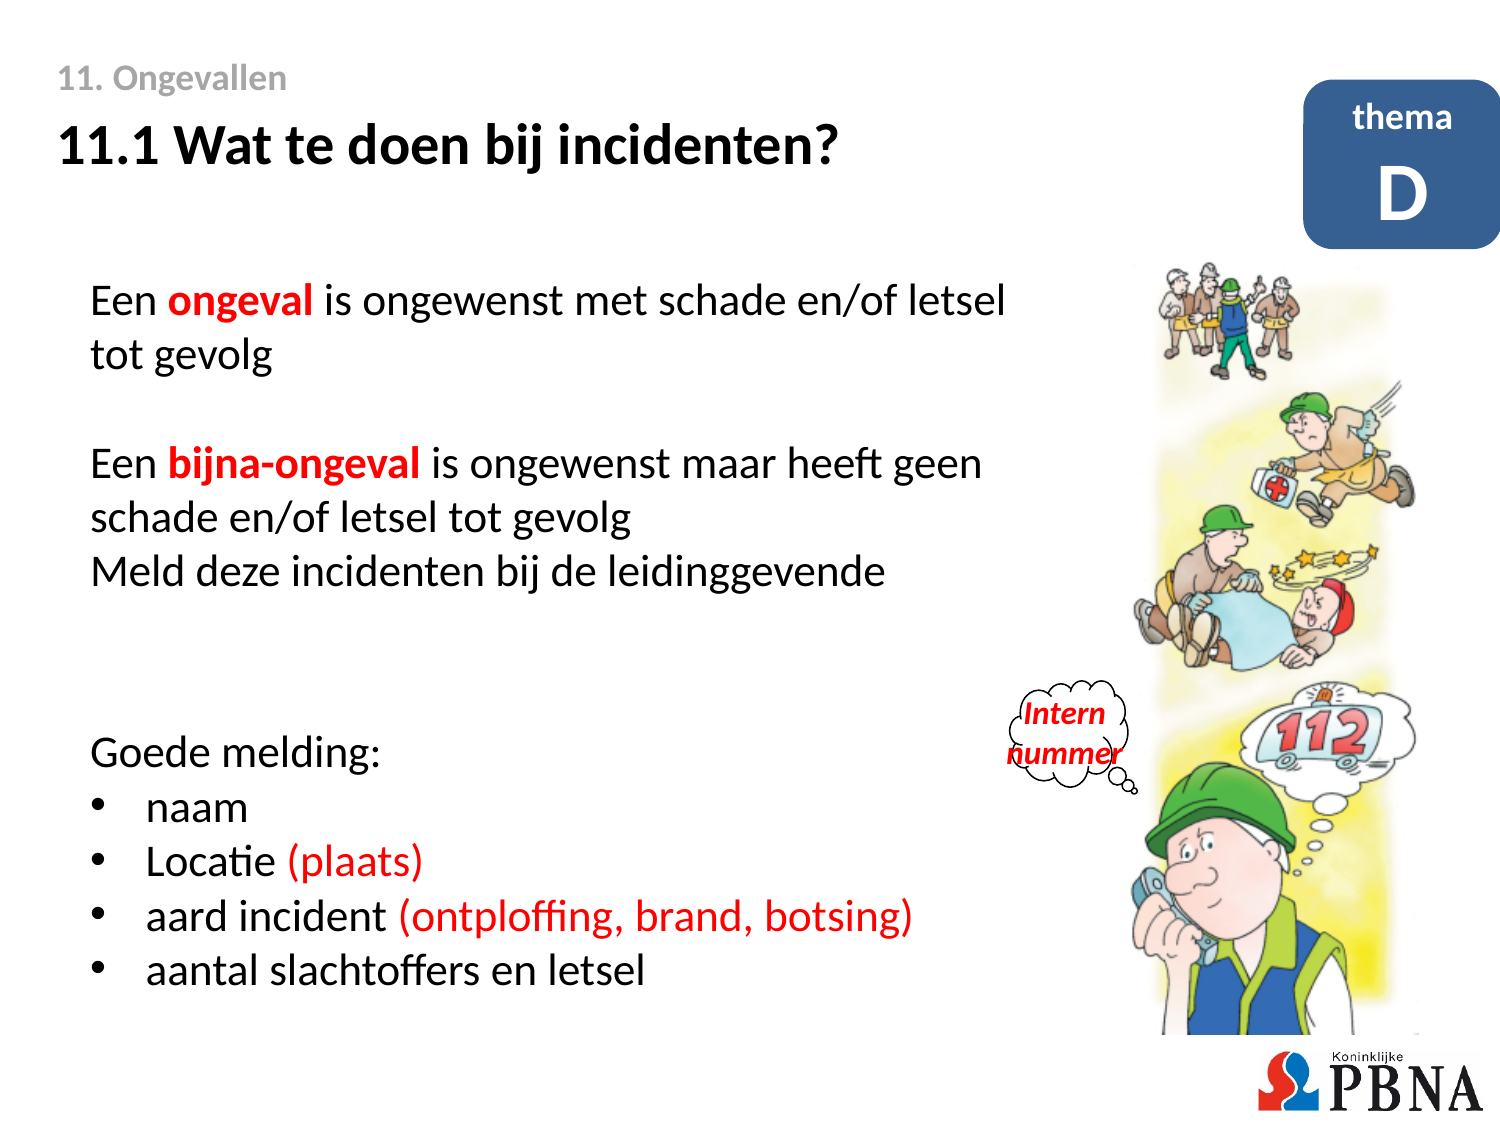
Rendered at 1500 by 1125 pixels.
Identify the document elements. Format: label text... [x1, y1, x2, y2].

list Een ongeval is ongewenst met schade en/of letsel tot gevolg Een bijna-ongeval is ongewenst maar heeft geen schade en/of letsel tot gevolg Meld deze incidenten bij de leidinggevende Goede melding: naam Locatie (plaats) aard incident (ontploffing, brand, botsing) aantal slachtoffers en letsel [75, 262, 1122, 1005]
text_box thema D [1303, 79, 1500, 250]
title 11. Ongevallen 11.1 Wat te doen bij incidenten? [41, 44, 1392, 233]
text_box Intern nummer [1009, 680, 1122, 788]
picture [1257, 1051, 1483, 1112]
picture [1127, 255, 1419, 1036]
